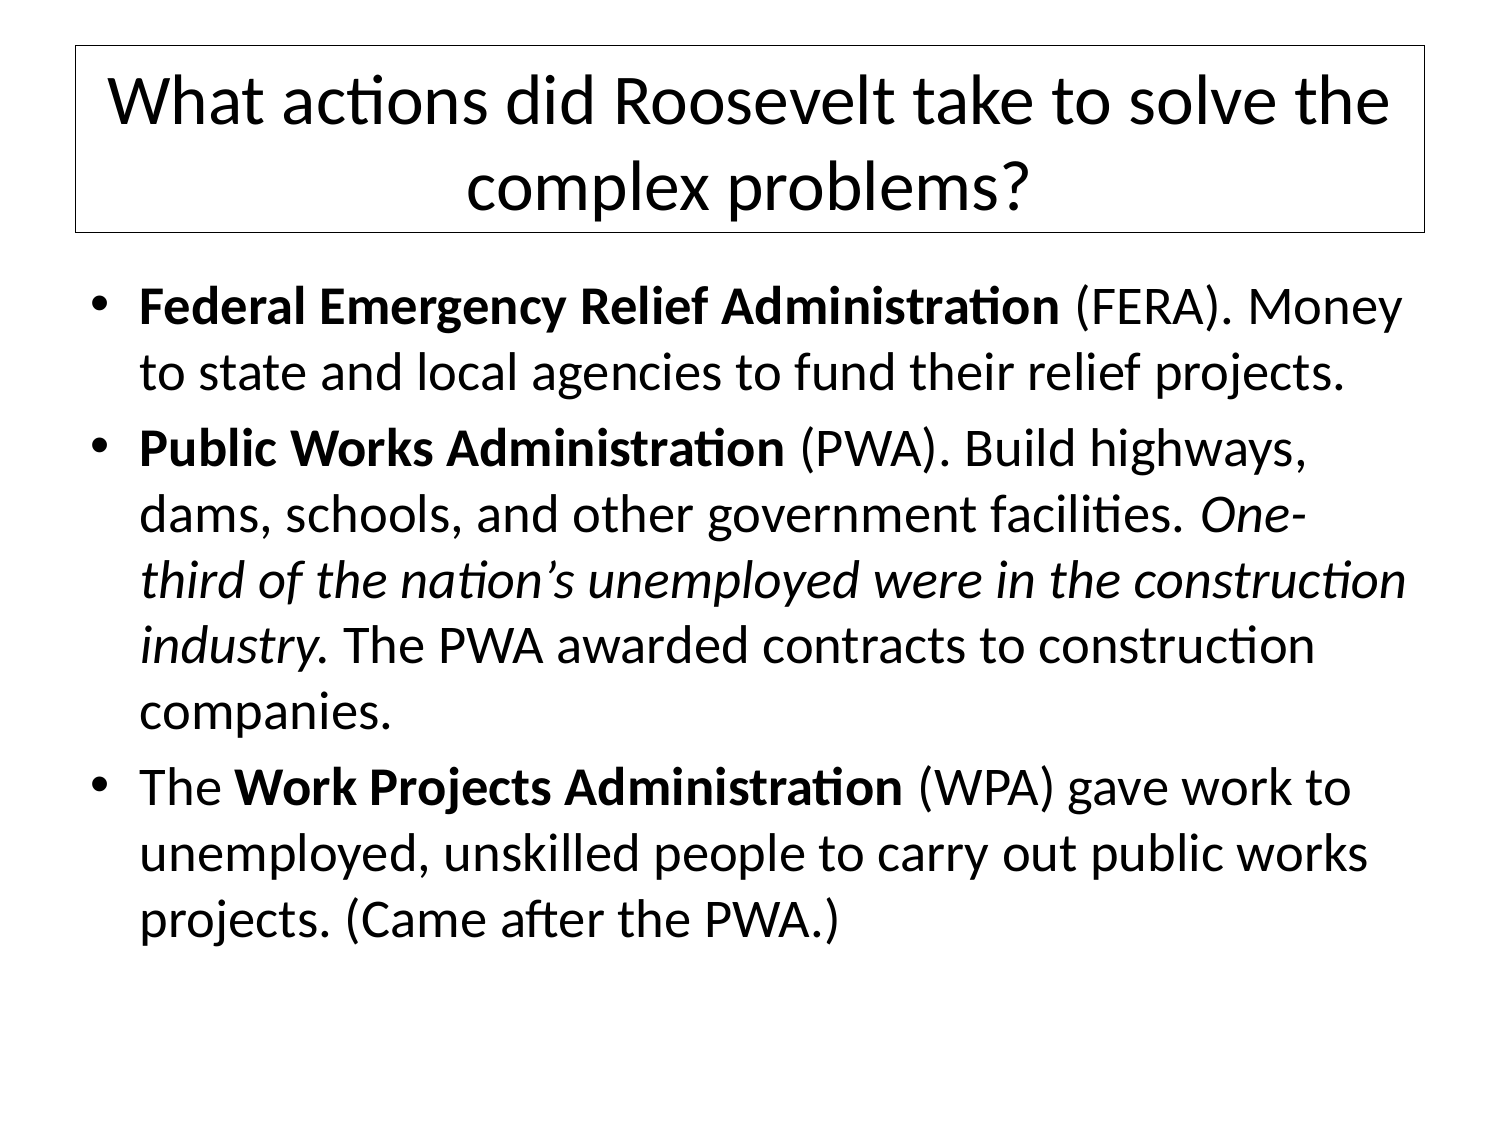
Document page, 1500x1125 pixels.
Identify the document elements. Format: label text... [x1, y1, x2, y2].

title What actions did Roosevelt take to solve the complex problems? [75, 45, 1425, 233]
list Federal Emergency Relief Administration (FERA). Money to state and local agencies to fund their relief projects. Public Works Administration (PWA). Build highways, dams, schools, and other government facilities. One-third of the nation’s unemployed were in the construction industry. The PWA awarded contracts to construction companies. The Work Projects Administration (WPA) gave work to unemployed, unskilled people to carry out public works projects. (Came after the PWA.) [75, 262, 1425, 1005]
